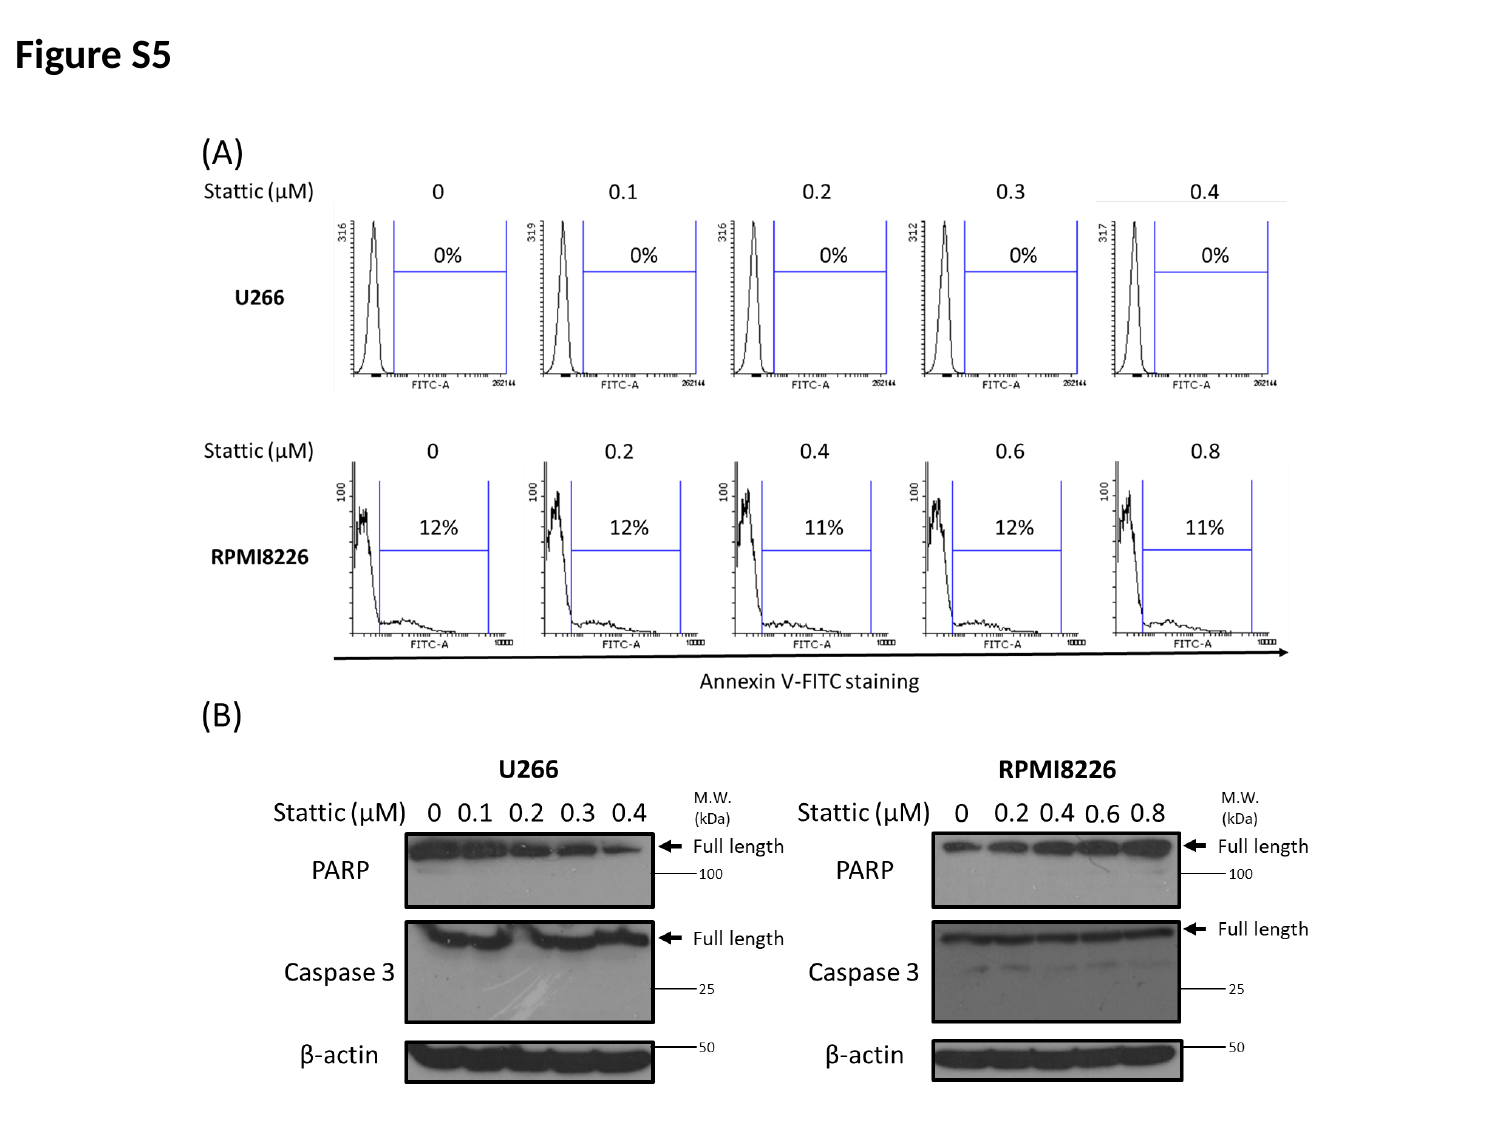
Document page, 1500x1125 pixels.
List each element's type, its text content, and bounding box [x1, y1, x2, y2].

picture [178, 117, 1322, 1088]
text_box Figure S5 [0, 0, 1500, 111]
